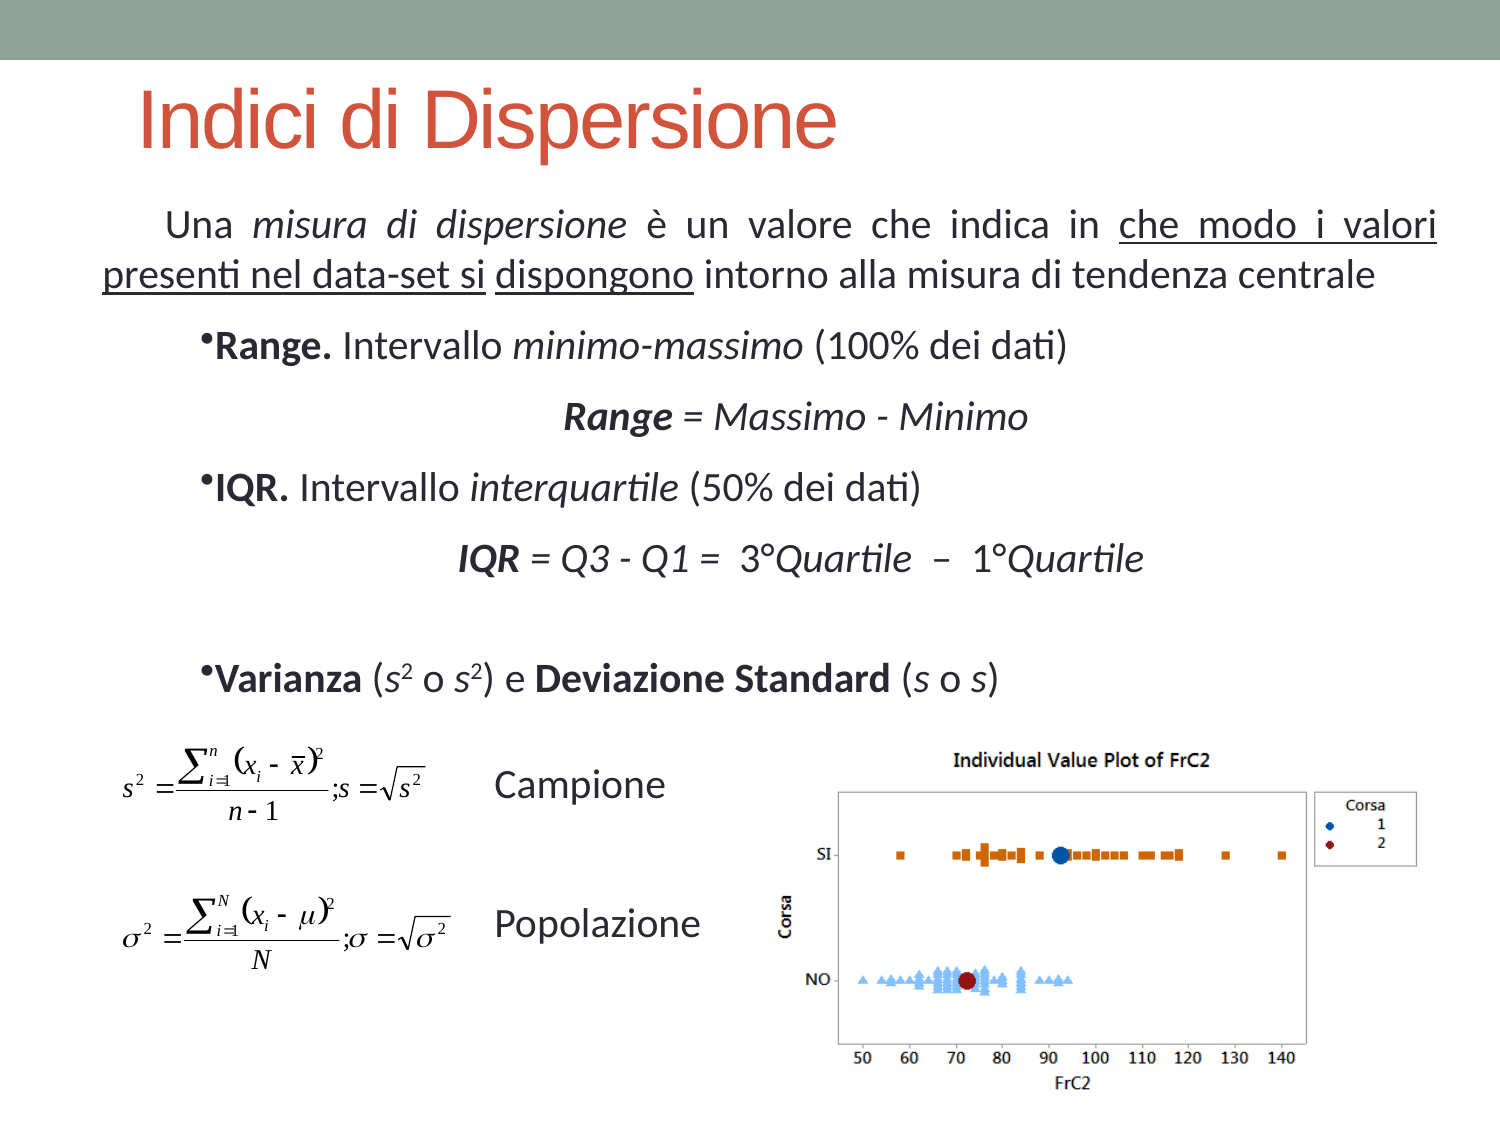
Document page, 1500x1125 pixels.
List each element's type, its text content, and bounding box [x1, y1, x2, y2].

text_box Campione [439, 749, 752, 815]
text_box Una misura di dispersione è un valore che indica in che modo i valori presenti nel data-set si dispongono intorno alla misura di tendenza centrale Range. Intervallo minimo-massimo (100% dei dati) Range = Massimo - Minimo IQR. Intervallo interquartile (50% dei dati) IQR = Q3 - Q1 = 3°Quartile – 1°Quartile [87, 189, 1453, 589]
text_box Varianza (s2 o s2) e Deviazione Standard (s o s) [87, 642, 1340, 708]
text_box Popolazione [464, 888, 752, 954]
picture [755, 740, 1419, 1097]
title Indici di Dispersione [121, 45, 1422, 186]
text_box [117, 737, 431, 827]
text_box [118, 887, 458, 977]
